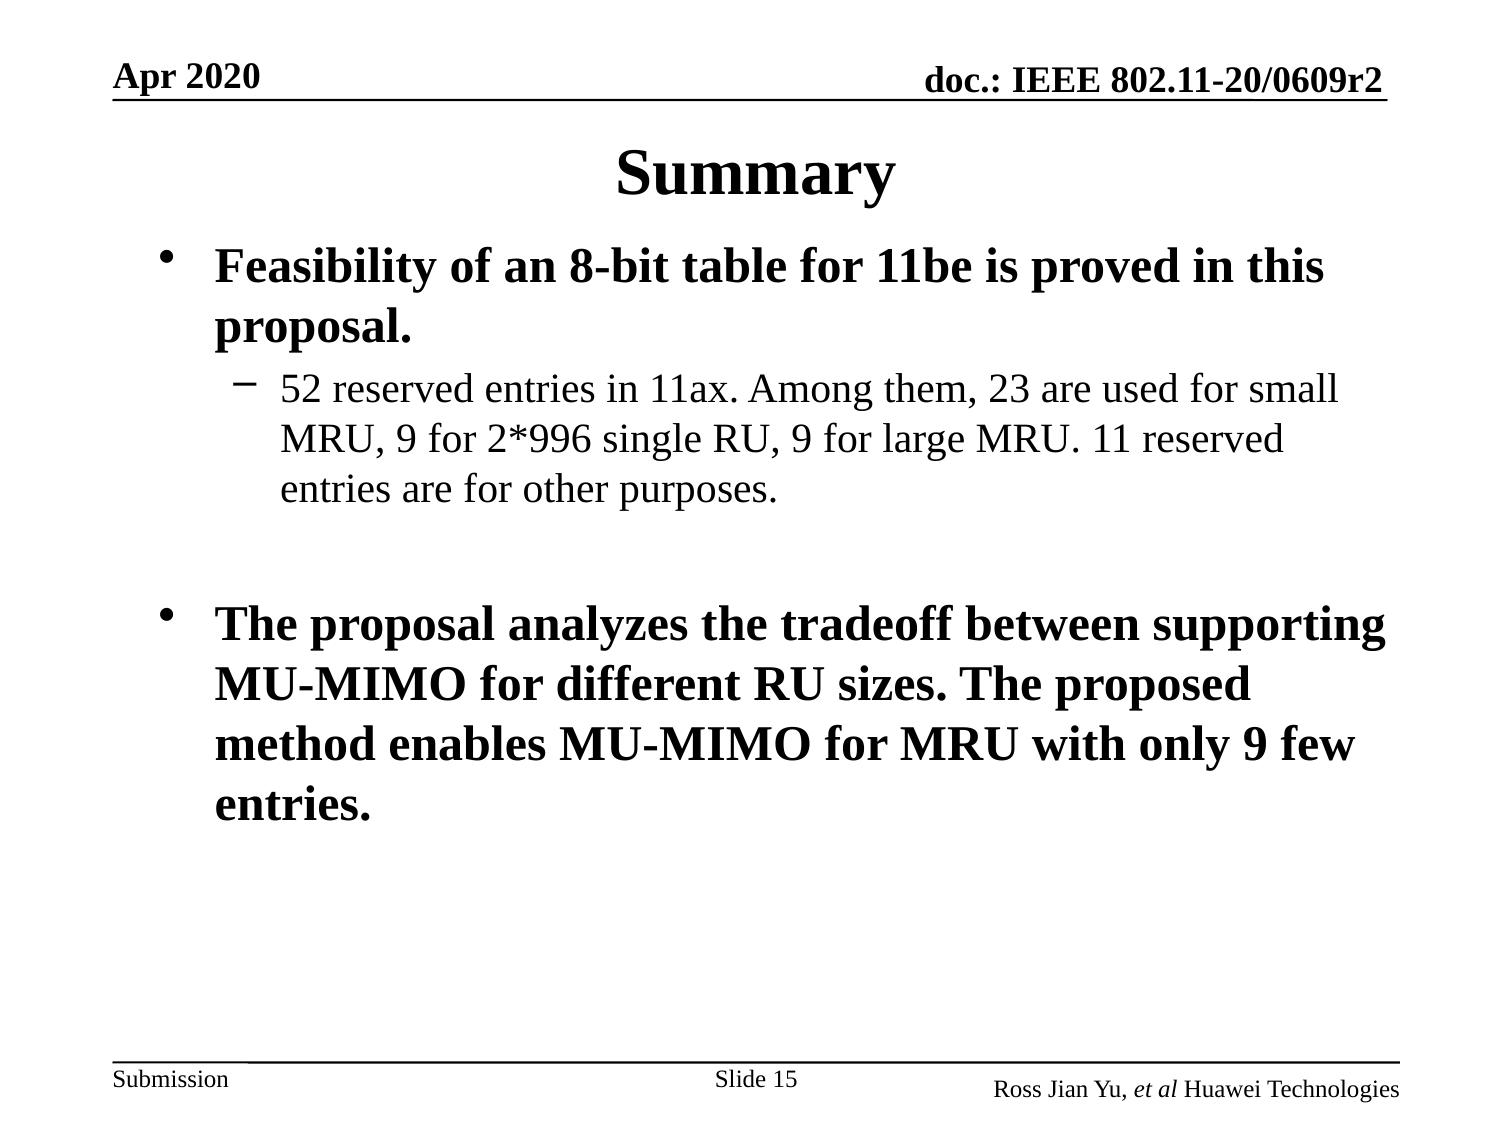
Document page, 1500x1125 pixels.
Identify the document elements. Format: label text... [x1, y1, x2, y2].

text_box Summary [99, 124, 1413, 212]
slide_number Slide 15 [712, 1061, 800, 1093]
list Feasibility of an 8-bit table for 11be is proved in this proposal. 52 reserved entries in 11ax. Among them, 23 are used for small MRU, 9 for 2*996 single RU, 9 for large MRU. 11 reserved entries are for other purposes. The proposal analyzes the tradeoff between supporting MU-MIMO for different RU sizes. The proposed method enables MU-MIMO for MRU with only 9 few entries. [142, 224, 1419, 1001]
